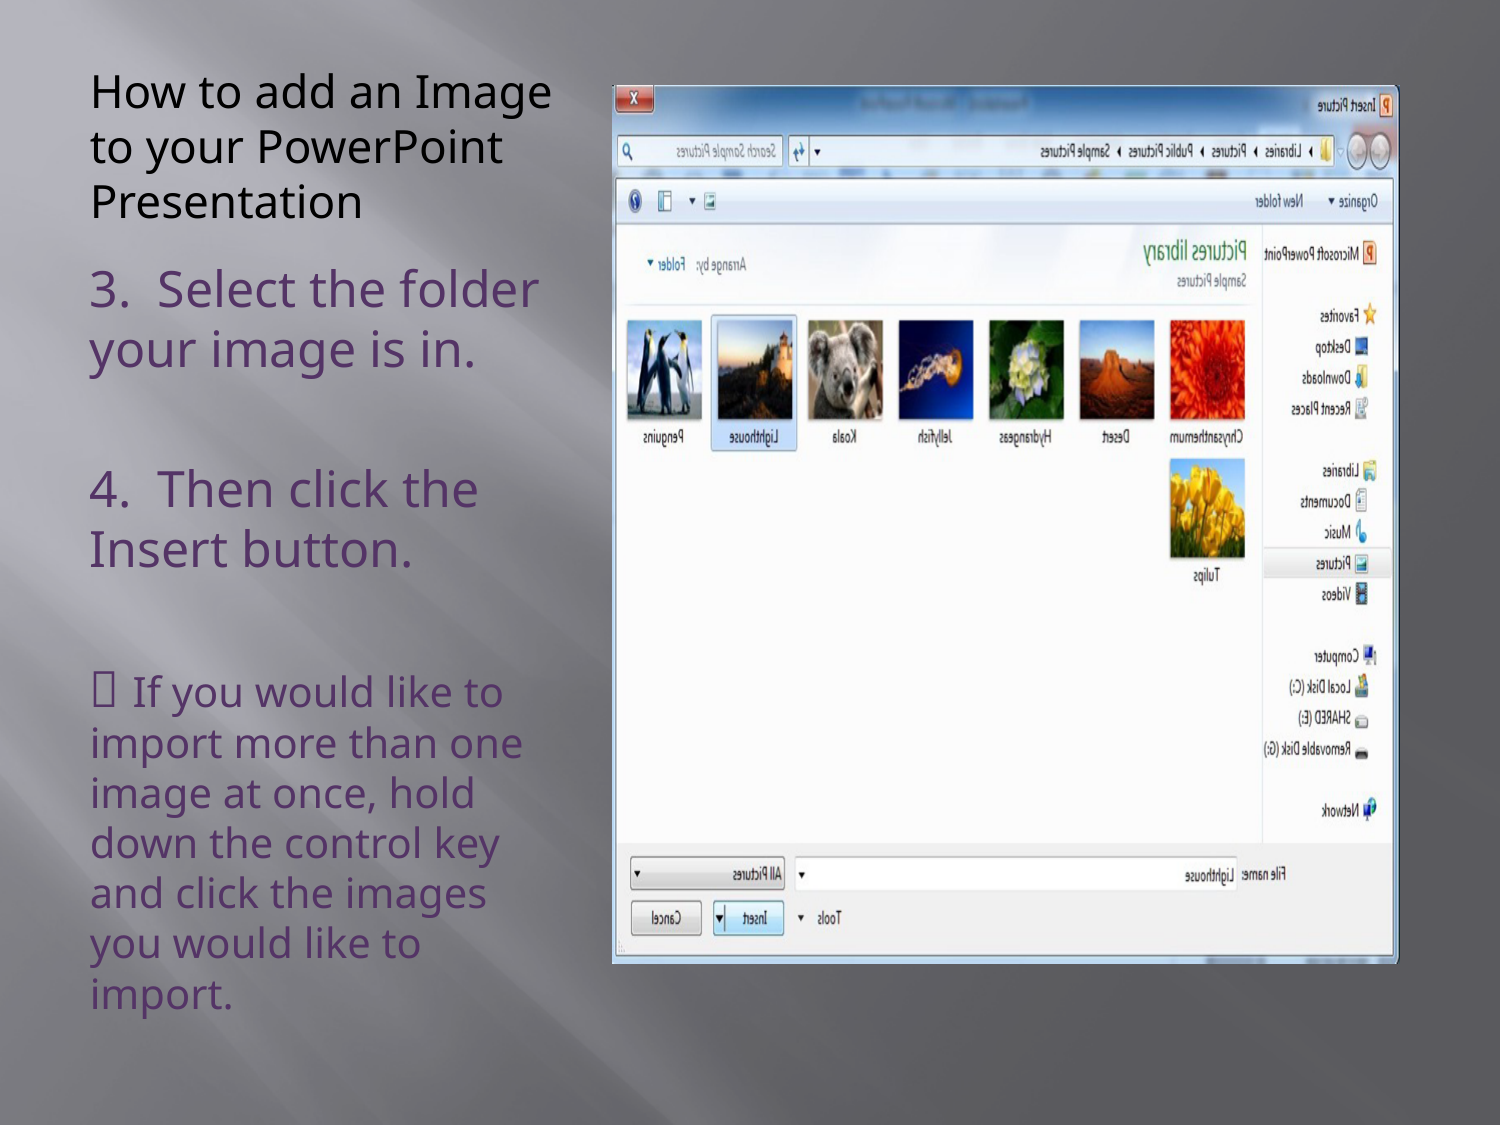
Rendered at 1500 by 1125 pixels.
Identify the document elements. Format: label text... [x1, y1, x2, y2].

title How to add an Image to your PowerPoint Presentation [75, 44, 569, 236]
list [612, 85, 1400, 964]
list 3. Select the folder your image is in. 4. Then click the Insert button.  If you would like to import more than one image at once, hold down the control key and click the images you would like to import. [75, 249, 569, 1100]
